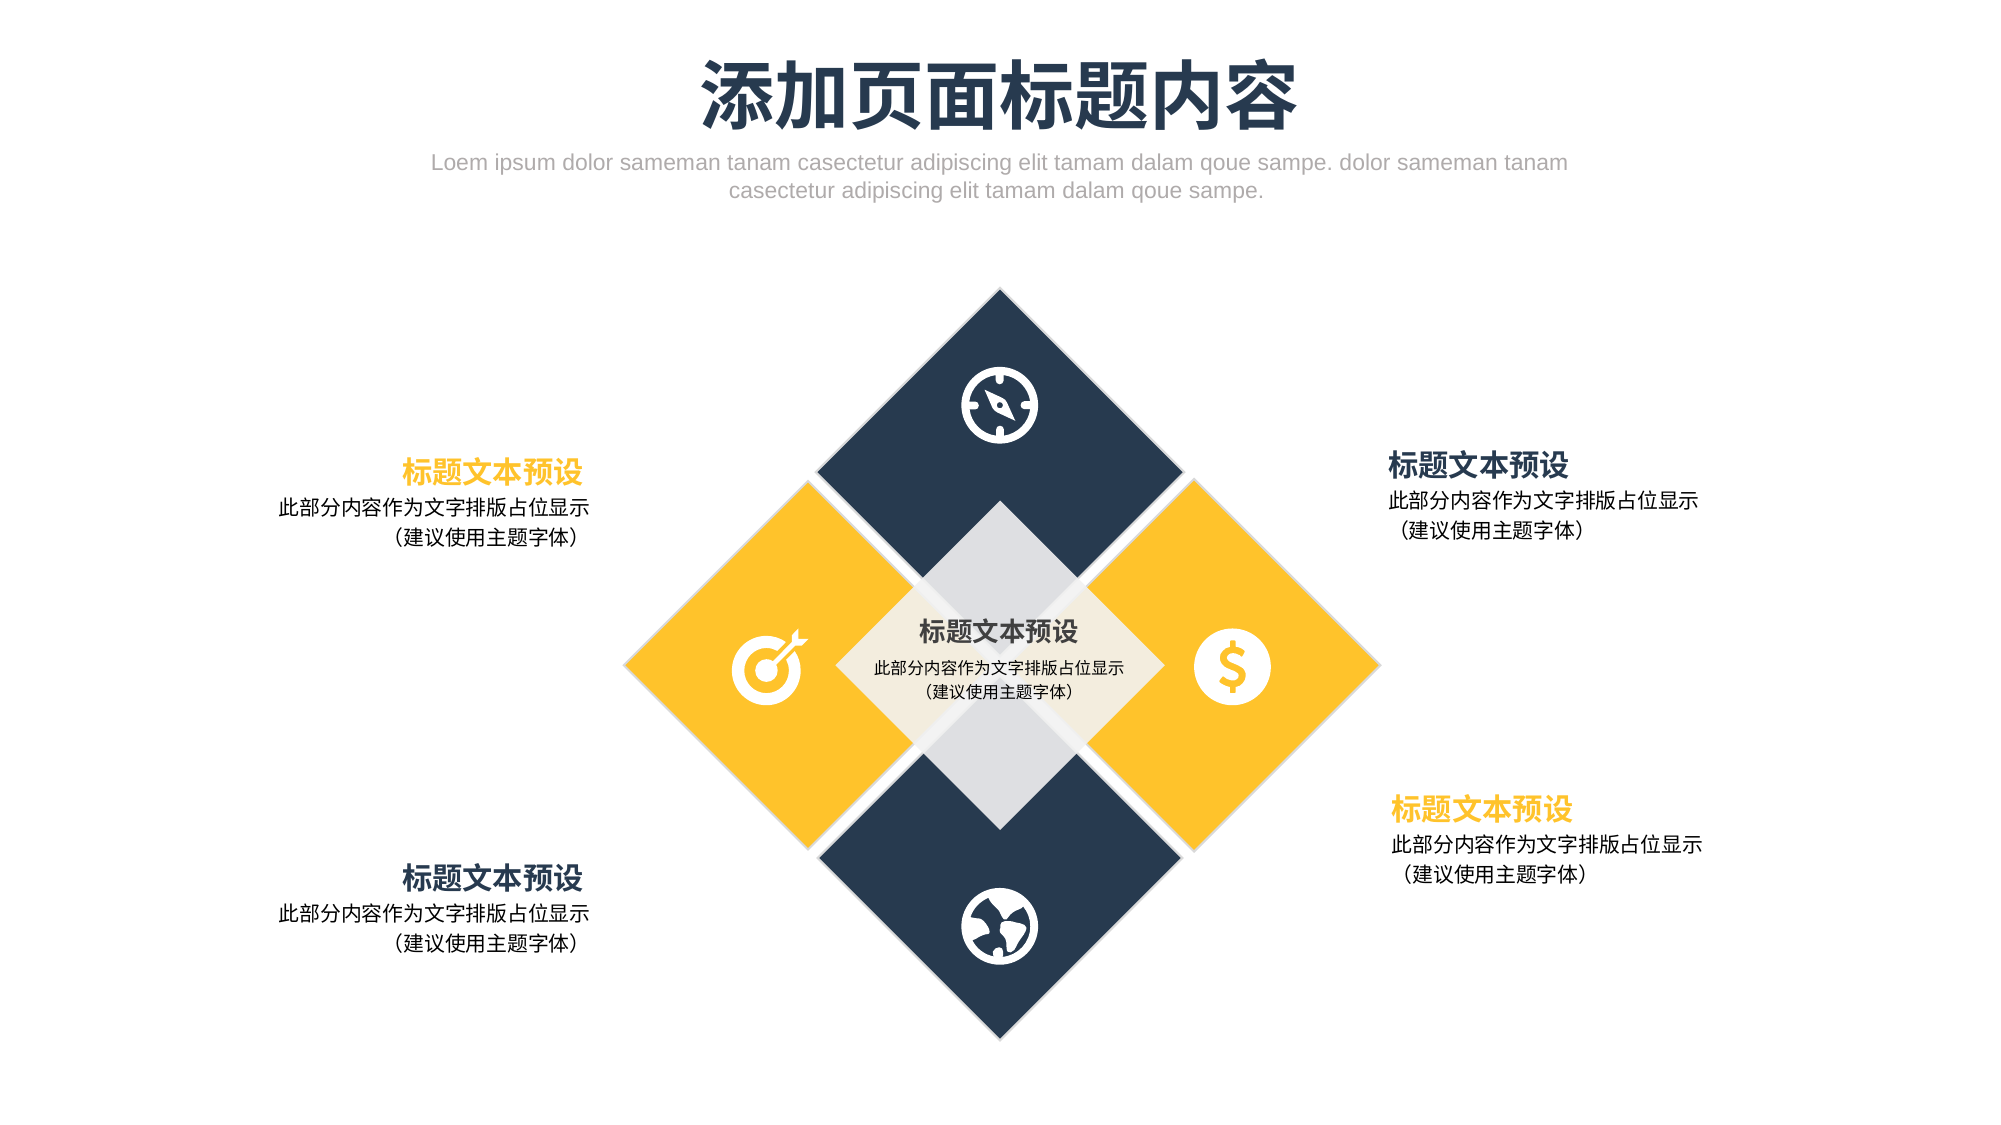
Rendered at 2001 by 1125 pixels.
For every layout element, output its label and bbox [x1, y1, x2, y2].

text_box [237, 341, 1744, 987]
